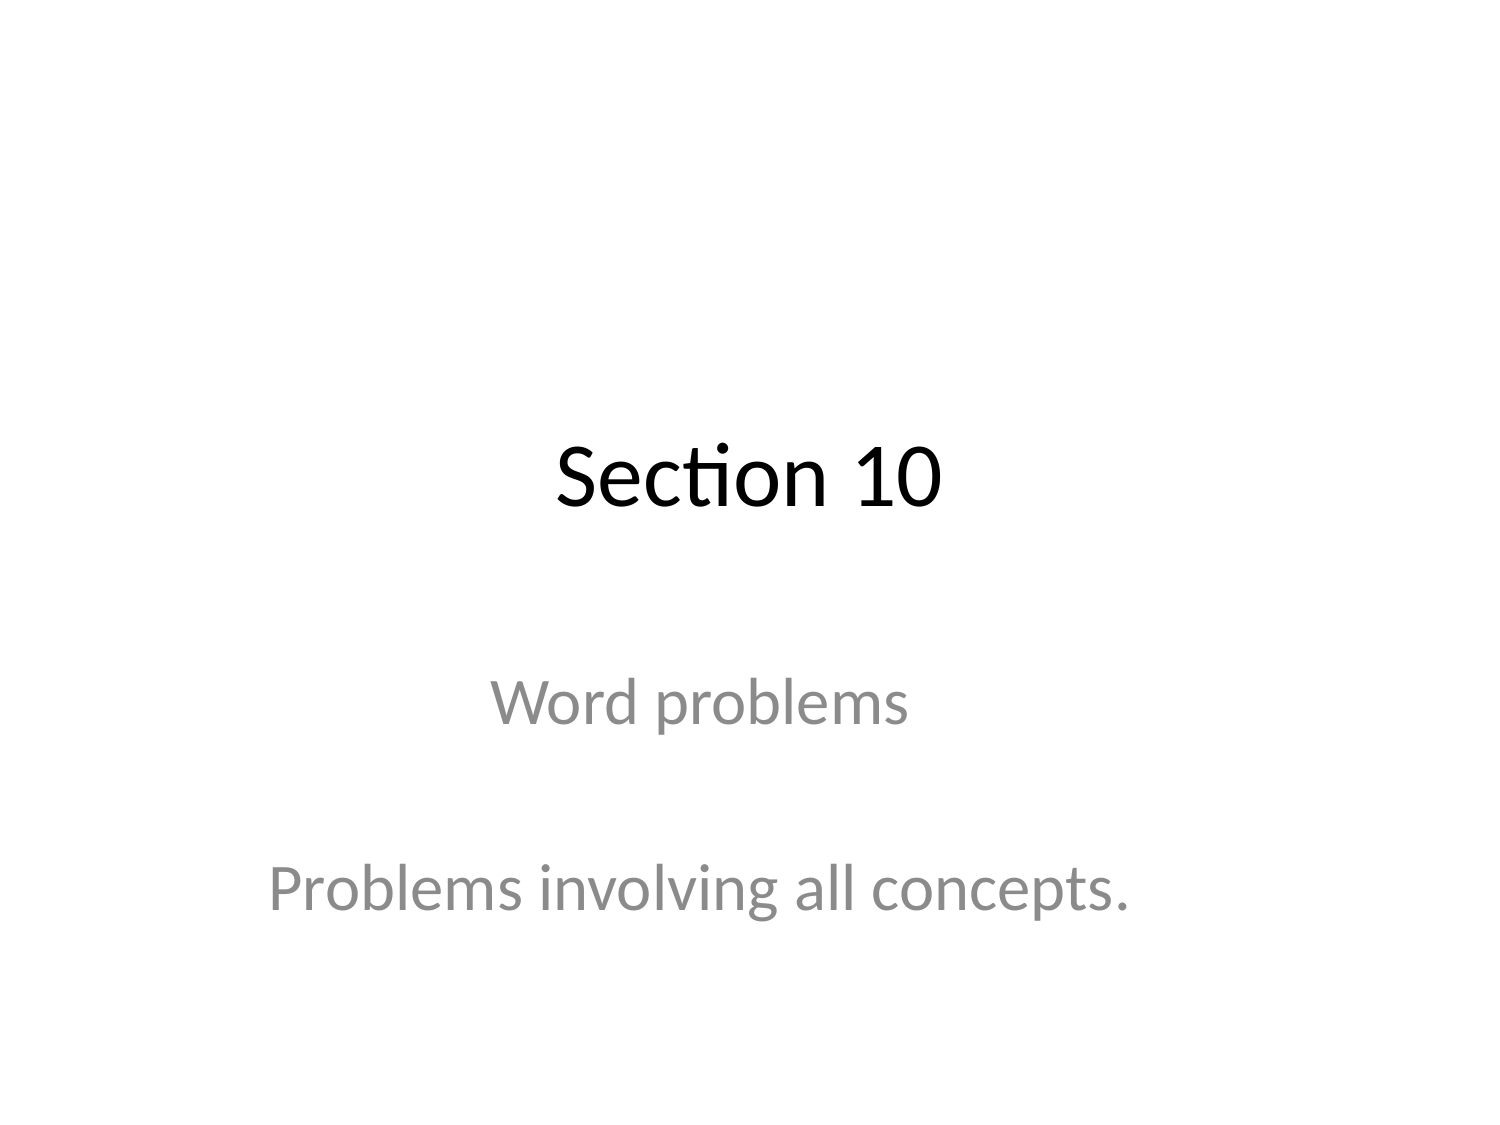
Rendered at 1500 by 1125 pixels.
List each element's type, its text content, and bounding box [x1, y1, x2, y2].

subtitle Word problems Problems involving all concepts. [174, 650, 1225, 938]
title Section 10 [112, 349, 1388, 591]
